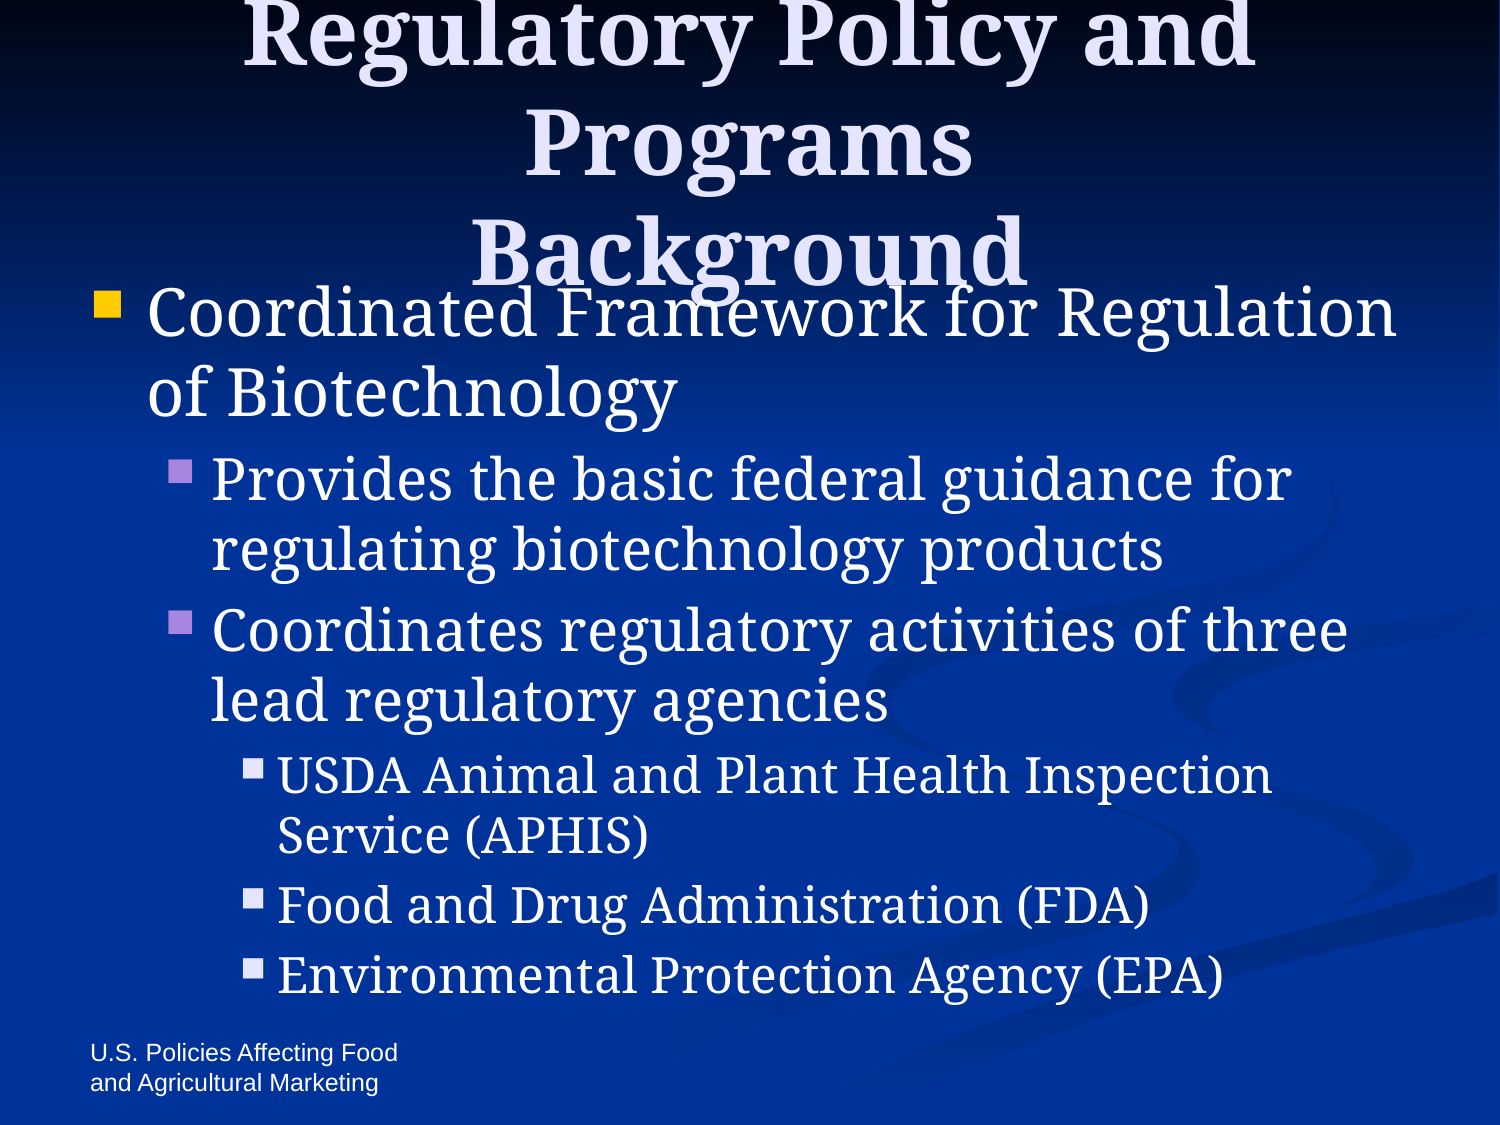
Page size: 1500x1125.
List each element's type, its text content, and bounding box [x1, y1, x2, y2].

slide_number U.S. Policies Affecting Food and Agricultural Marketing [74, 1025, 426, 1104]
list Coordinated Framework for Regulation of Biotechnology Provides the basic federal guidance for regulating biotechnology products Coordinates regulatory activities of three lead regulatory agencies USDA Animal and Plant Health Inspection Service (APHIS) Food and Drug Administration (FDA) Environmental Protection Agency (EPA) [74, 262, 1426, 1006]
title Regulatory Policy and Programs Background [74, 44, 1426, 233]
